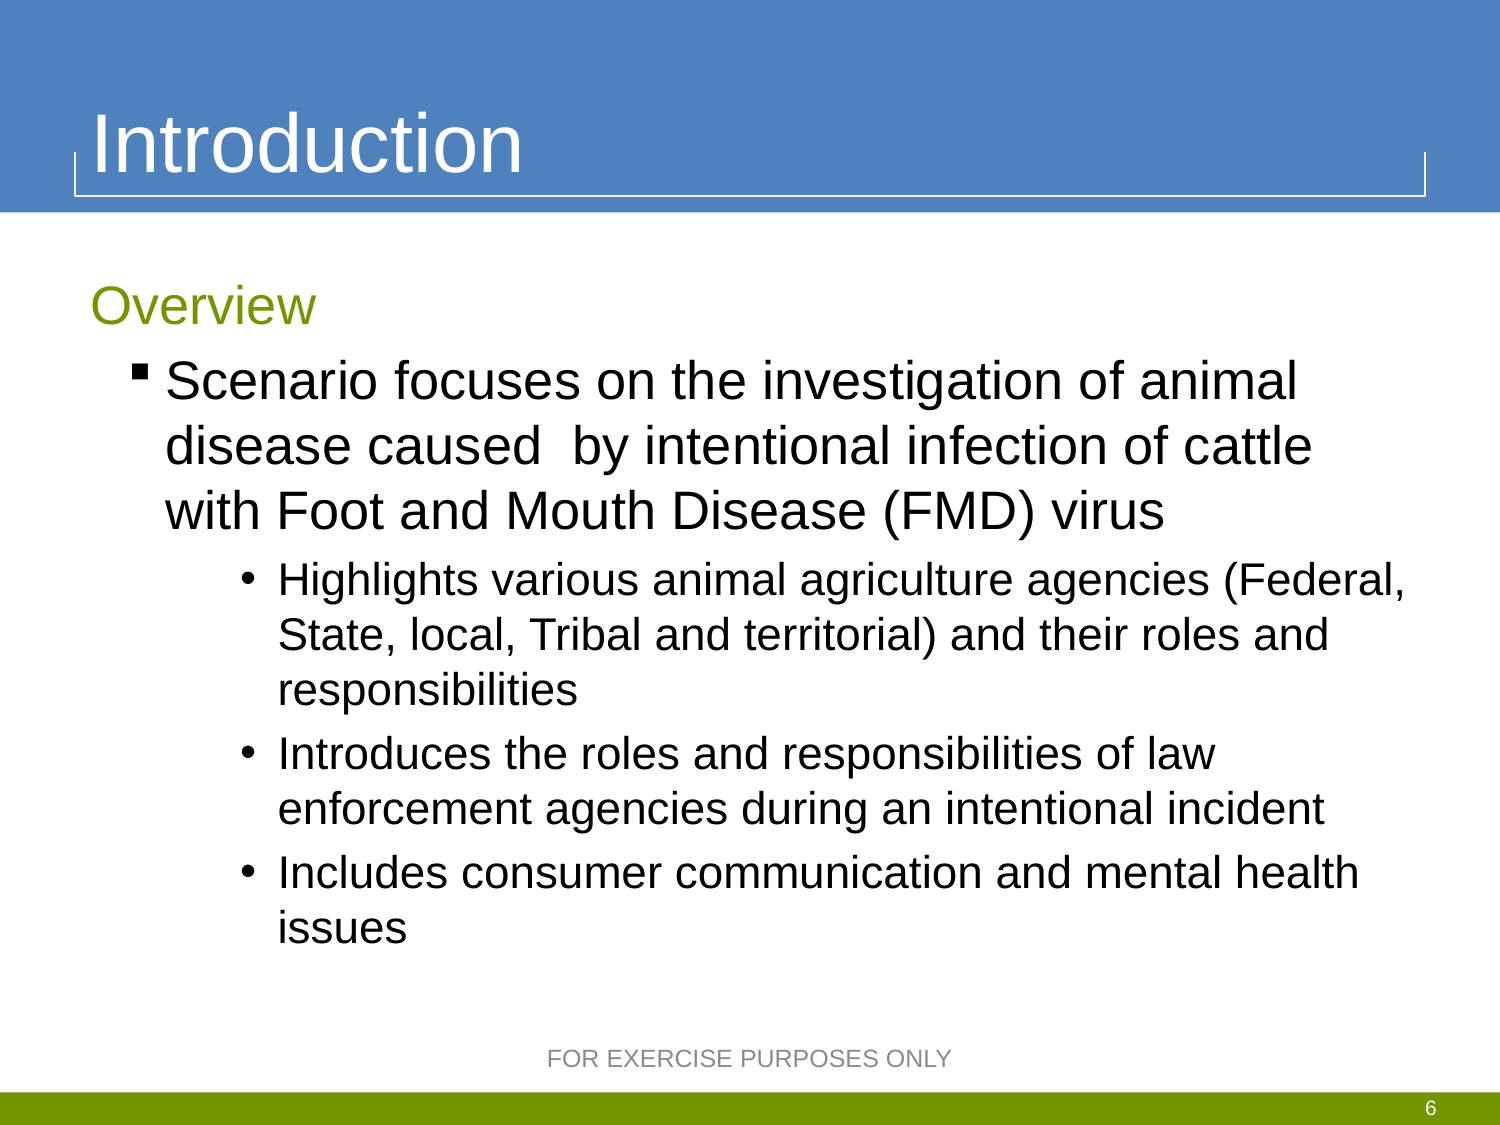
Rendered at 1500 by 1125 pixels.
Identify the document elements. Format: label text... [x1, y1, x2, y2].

footer FOR EXERCISE PURPOSES ONLY [512, 1042, 988, 1103]
title Introduction [74, 44, 1426, 233]
list Overview Scenario focuses on the investigation of animal disease caused by intentional infection of cattle with Foot and Mouth Disease (FMD) virus Highlights various animal agriculture agencies (Federal, State, local, Tribal and territorial) and their roles and responsibilities Introduces the roles and responsibilities of law enforcement agencies during an intentional incident Includes consumer communication and mental health issues [74, 262, 1426, 1006]
